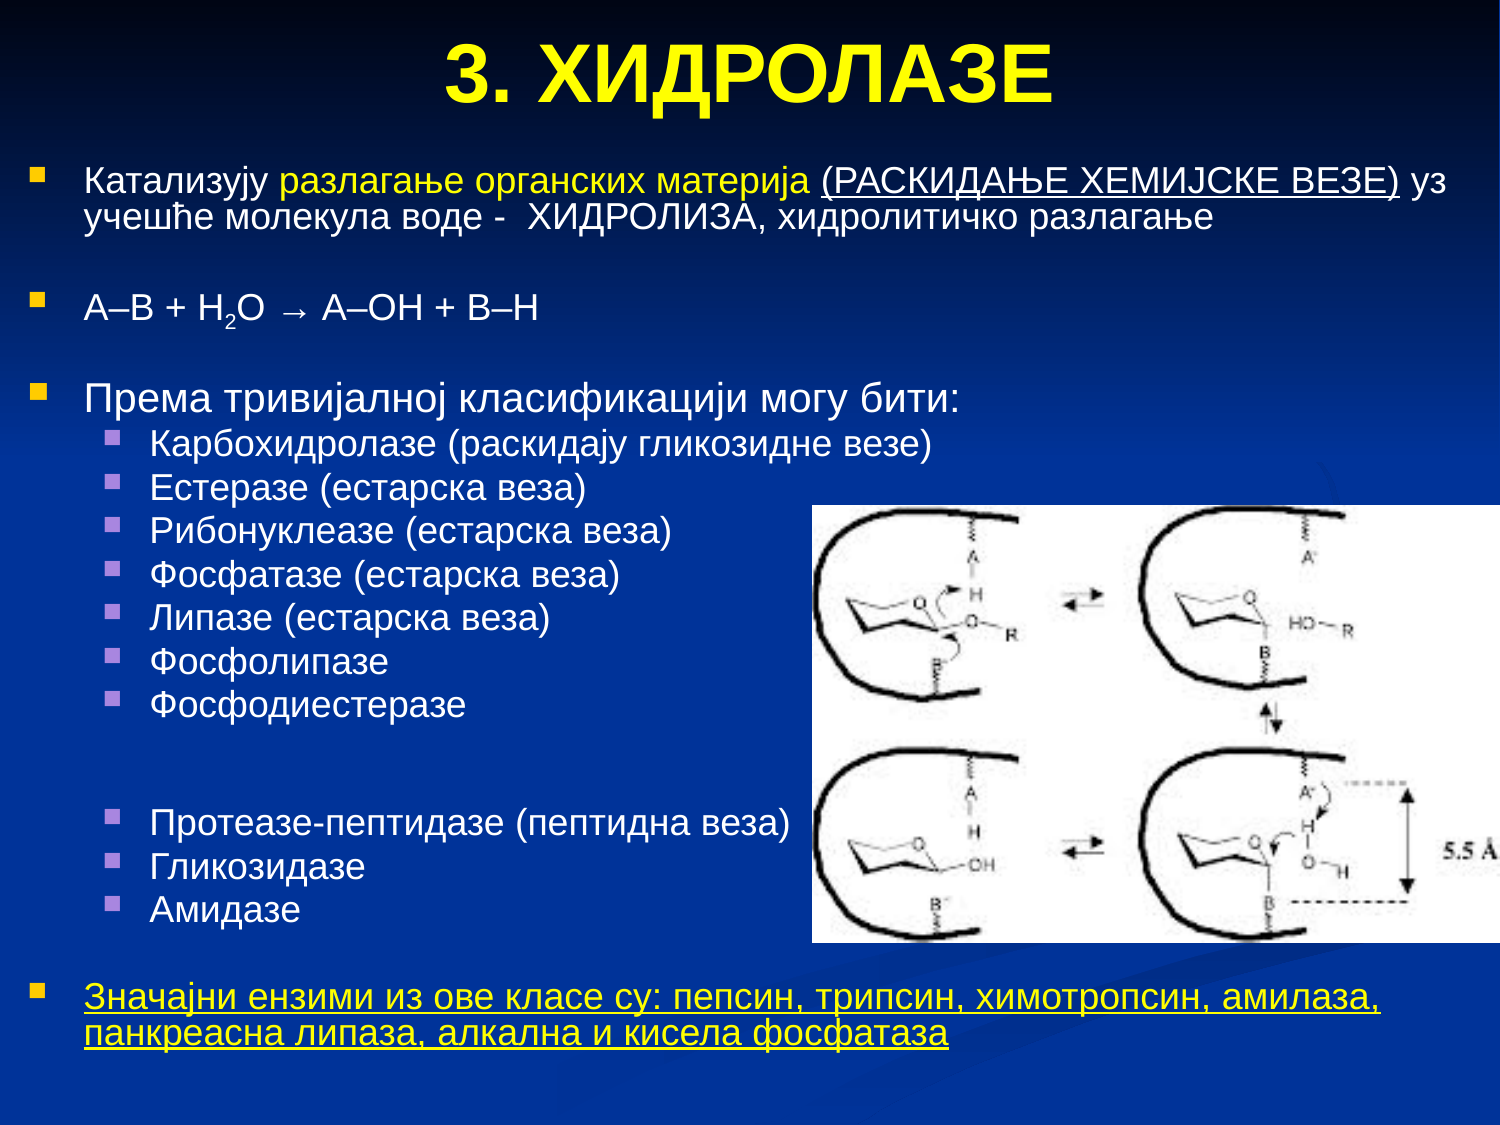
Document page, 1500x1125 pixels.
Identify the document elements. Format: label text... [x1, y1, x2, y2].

list Катализују разлагање органских материја (РАСКИДАЊЕ ХЕМИЈСКЕ ВЕЗЕ) уз учешће молекула воде - ХИДРОЛИЗА, хидролитичко разлагање A–B + H2O → A–OH + B–H Према тривијалној класификацији могу бити: Карбохидролазе (раскидају гликозидне везе) Естеразе (естарска веза) Рибонуклеазе (естарска веза) Фосфатазе (естарска веза) Липазе (естарска веза) Фосфолипазе Фосфодиестеразе Протеазе-пептидазе (пептидна веза) Гликозидазе Амидазе Значајни ензими из ове класе су: пепсин, трипсин, химотропсин, амилаза, панкреасна липаза, алкална и кисела фосфатаза [12, 157, 1476, 1076]
title 3. ХИДРОЛАЗЕ [74, 0, 1426, 157]
picture [812, 505, 1500, 943]
